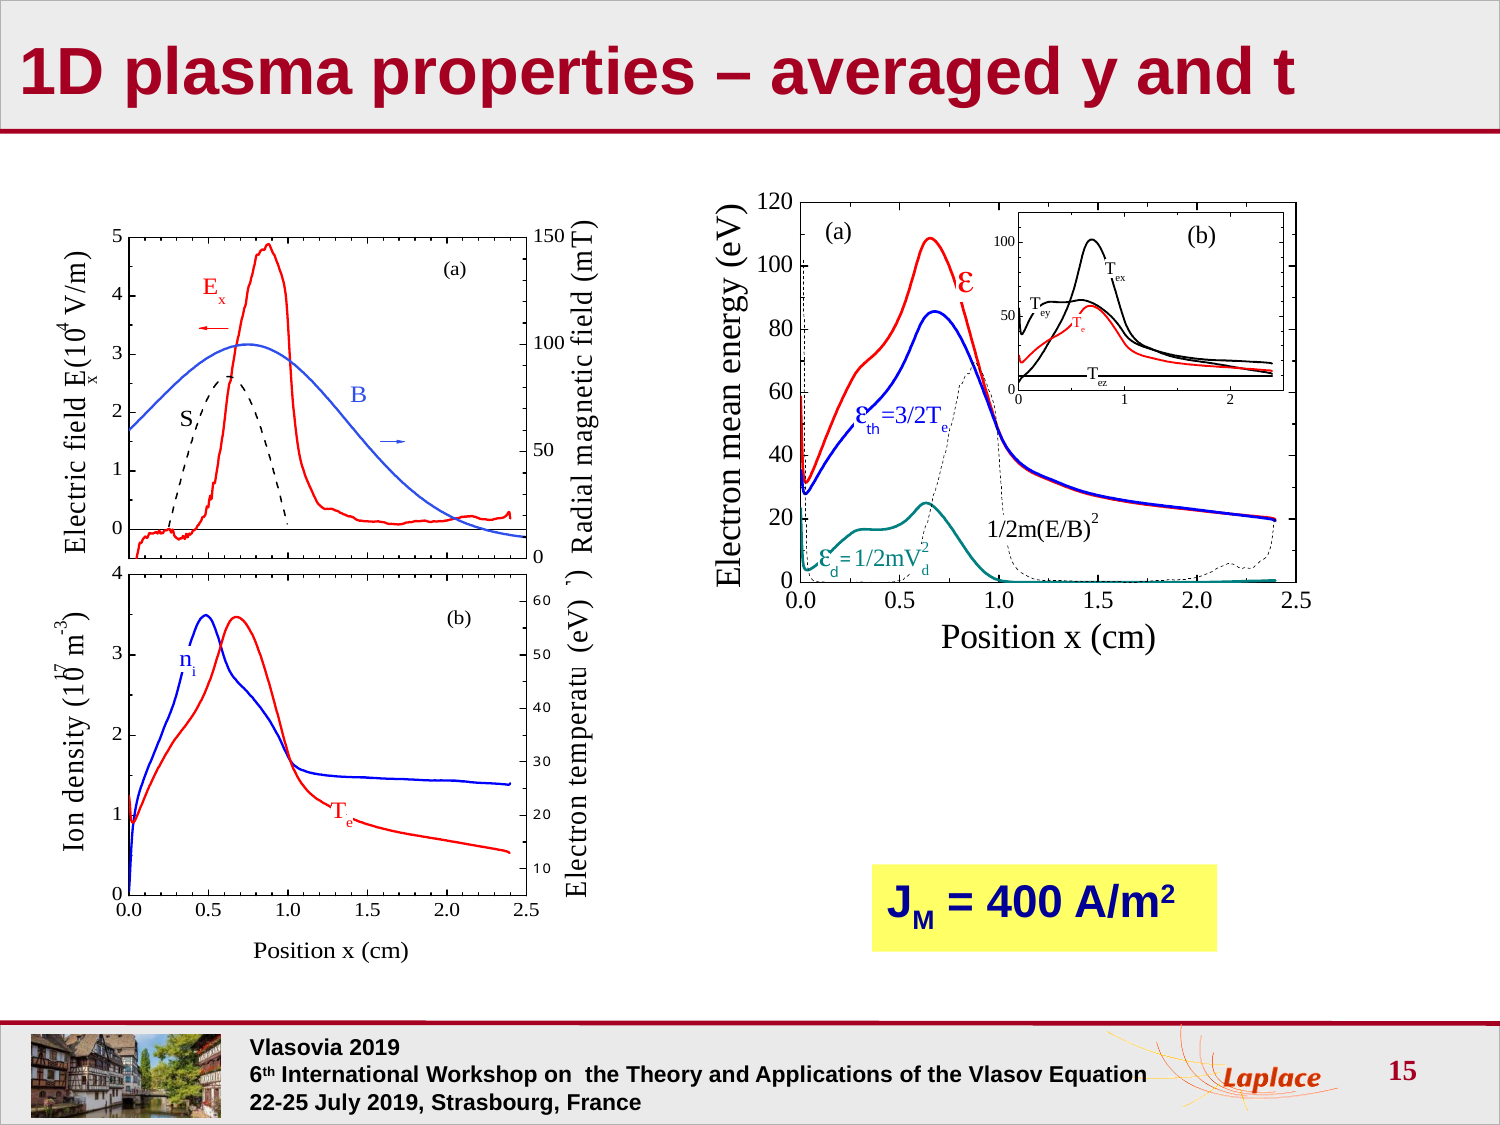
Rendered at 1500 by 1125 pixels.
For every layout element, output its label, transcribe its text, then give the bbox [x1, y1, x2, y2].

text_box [37, 196, 649, 1001]
picture [1107, 1024, 1343, 1111]
title 1D plasma properties – averaged y and t [4, 11, 1418, 125]
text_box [701, 161, 1363, 669]
picture [31, 1034, 221, 1118]
text_box JM = 400 A/m2 [872, 864, 1218, 952]
text_box [0, 1, 1500, 131]
